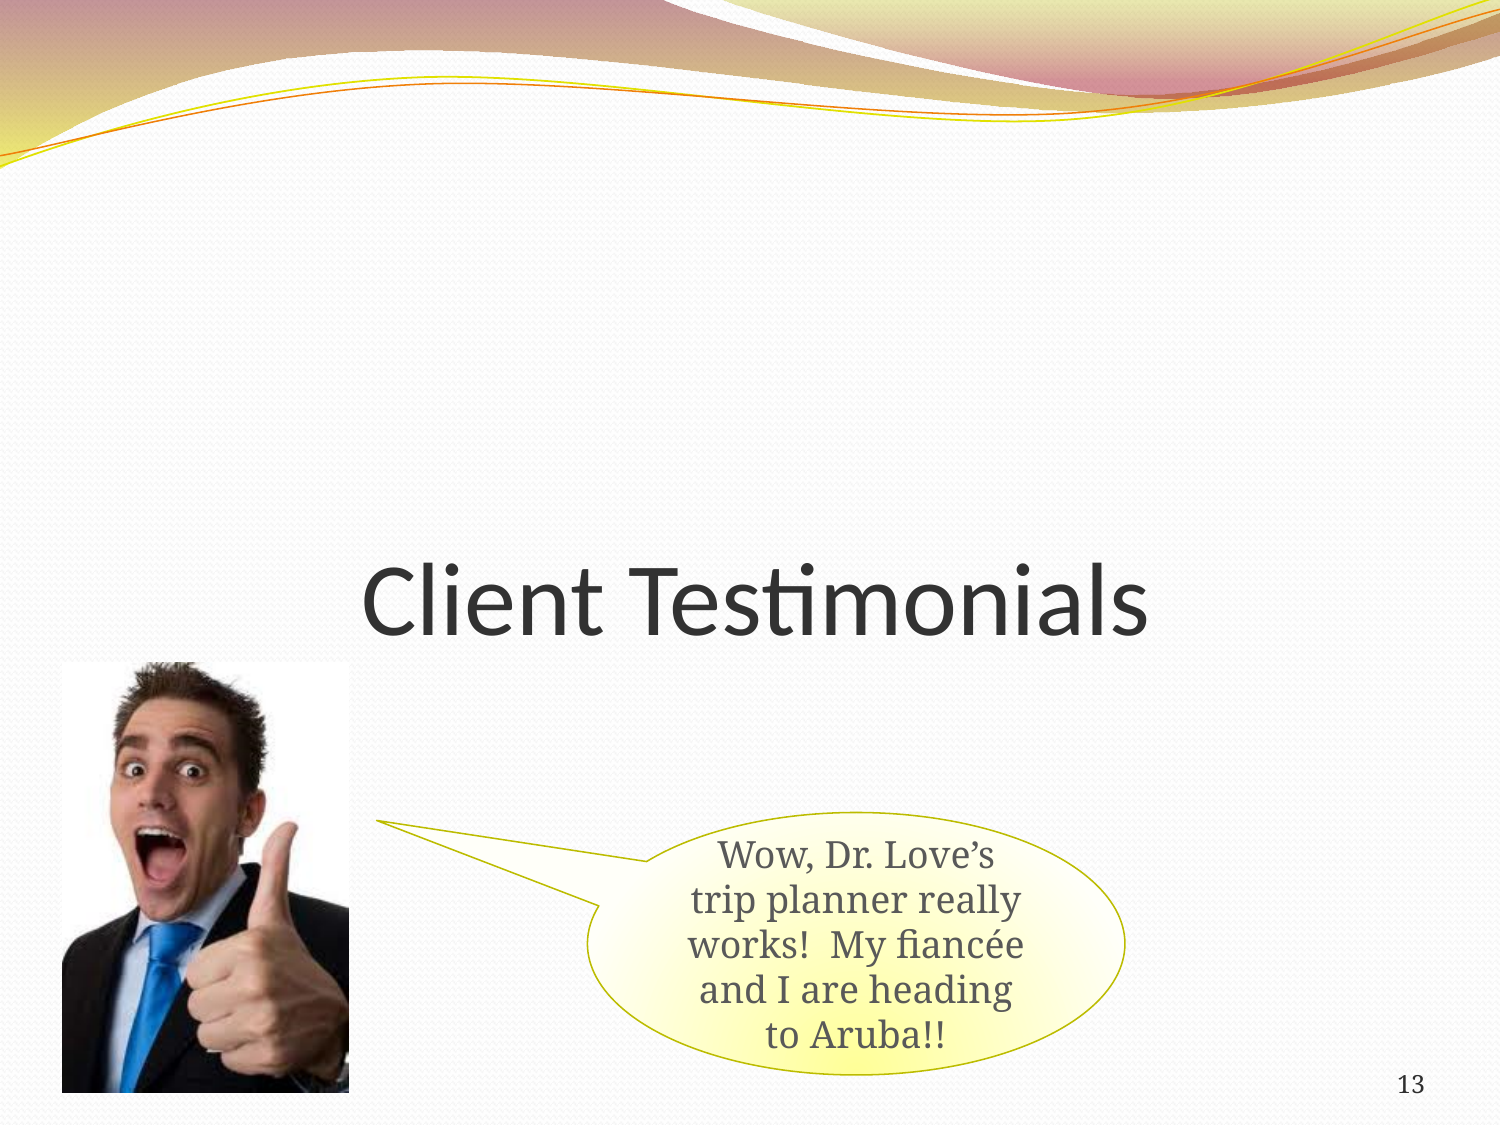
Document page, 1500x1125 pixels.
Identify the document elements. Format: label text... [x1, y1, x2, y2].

text_box Wow, Dr. Love’s trip planner really works! My fiancée and I are heading to Aruba!! [375, 811, 1126, 1076]
picture [62, 662, 349, 1093]
slide_number 13 [1299, 1042, 1425, 1103]
title Client Testimonials [75, 468, 1438, 657]
